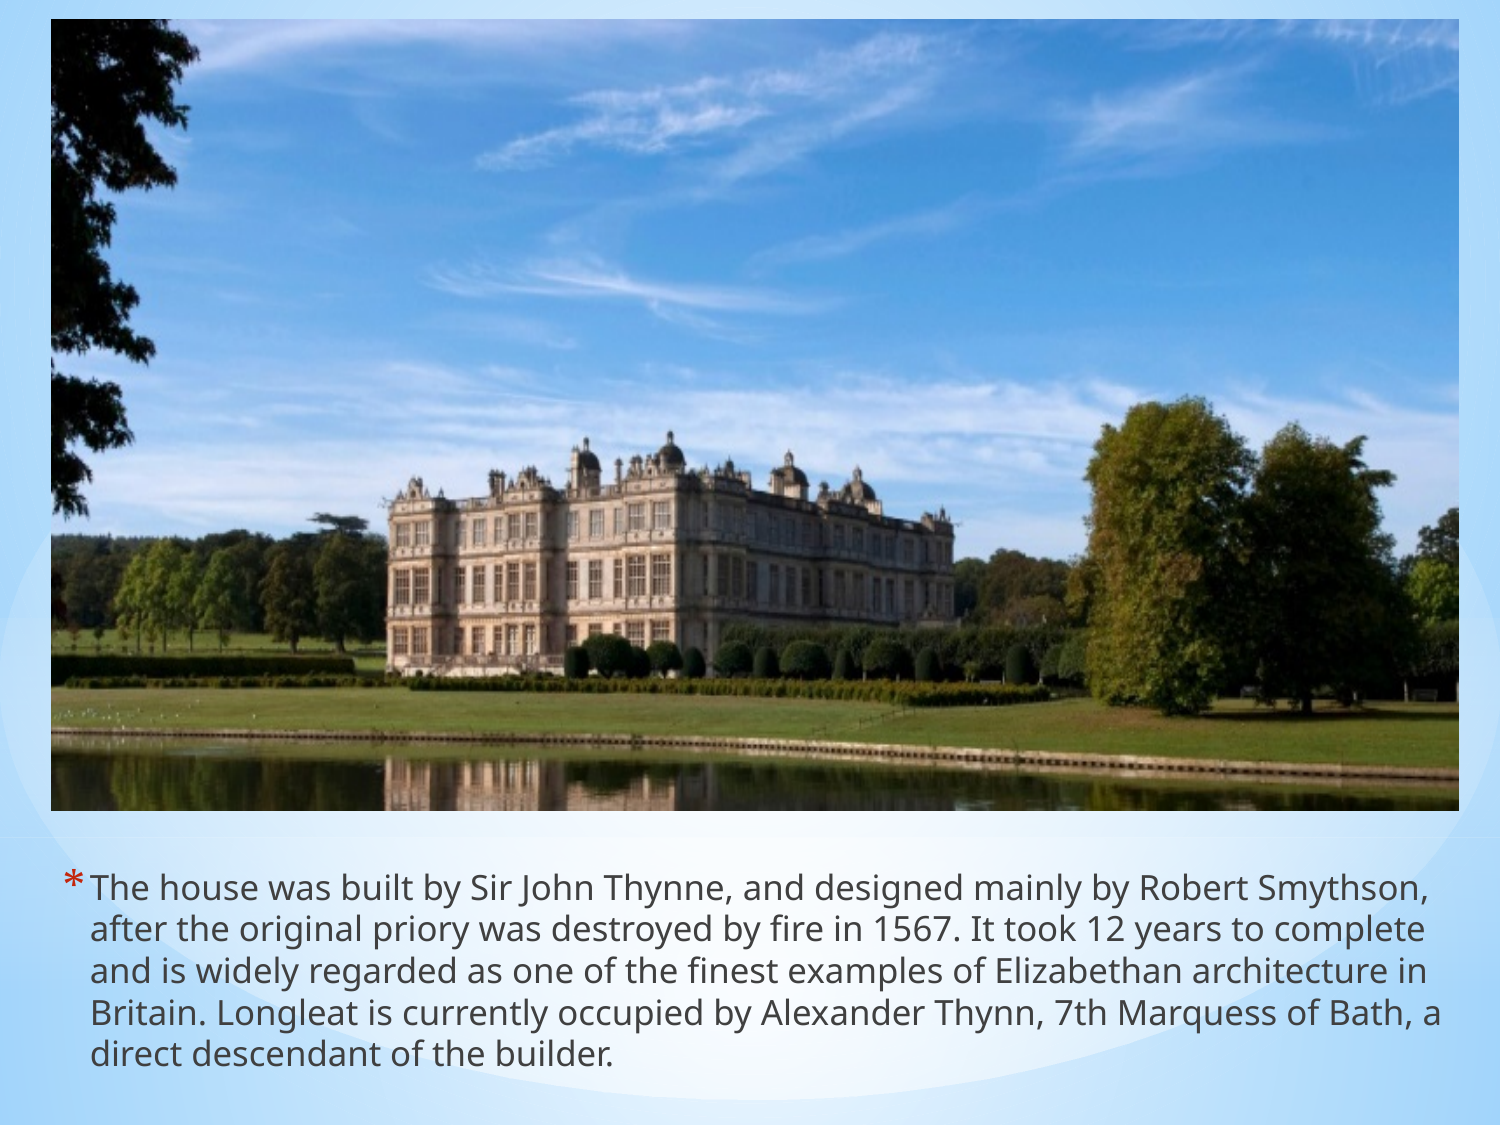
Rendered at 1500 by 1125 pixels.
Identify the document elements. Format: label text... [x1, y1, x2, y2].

list The house was built by Sir John Thynne, and designed mainly by Robert Smythson, after the original priory was destroyed by fire in 1567. It took 12 years to complete and is widely regarded as one of the finest examples of Elizabethan architecture in Britain. Longleat is currently occupied by Alexander Thynn, 7th Marquess of Bath, a direct descendant of the builder. [41, 857, 1471, 1086]
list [50, 18, 1459, 811]
